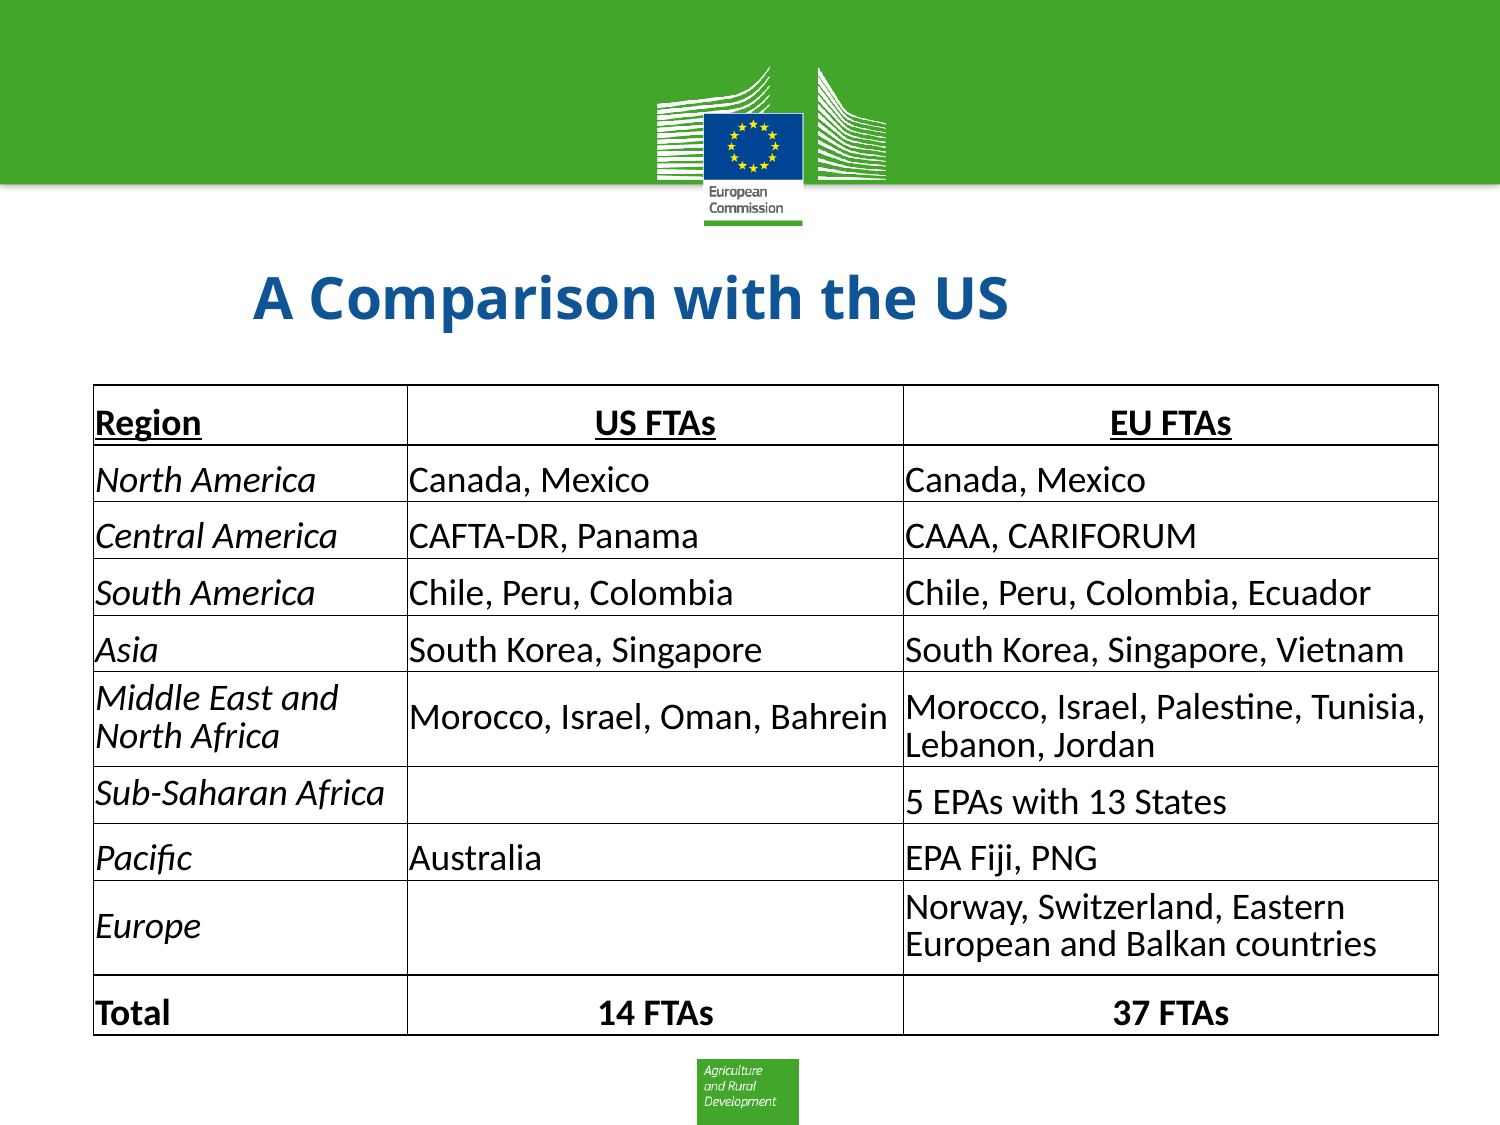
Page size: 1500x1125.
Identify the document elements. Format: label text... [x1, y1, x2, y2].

table_cell Canada, Mexico [904, 446, 1438, 501]
table_cell South America [94, 559, 407, 615]
table_cell Morocco, Israel, Oman, Bahrein [408, 672, 903, 766]
picture [620, 66, 886, 216]
table_cell Total [94, 976, 407, 1034]
table_header Region [94, 386, 407, 444]
table_cell [408, 767, 903, 823]
table_cell Australia [408, 824, 903, 880]
table_cell Norway, Switzerland, Eastern European and Balkan countries [904, 881, 1438, 974]
table_header EU FTAs [904, 386, 1438, 444]
table_cell CAFTA-DR, Panama [408, 502, 903, 558]
table_cell Morocco, Israel, Palestine, Tunisia, Lebanon, Jordan [904, 672, 1438, 766]
table_cell [408, 881, 903, 974]
table_cell North America [94, 446, 407, 501]
table_cell 37 FTAs [904, 976, 1438, 1034]
table_cell Chile, Peru, Colombia, Ecuador [904, 559, 1438, 615]
table_cell CAAA, CARIFORUM [904, 502, 1438, 558]
picture [697, 1059, 799, 1125]
table_cell 14 FTAs [408, 976, 903, 1034]
table_cell Asia [94, 616, 407, 671]
table_cell South Korea, Singapore [408, 616, 903, 671]
table_cell EPA Fiji, PNG [904, 824, 1438, 880]
table_cell South Korea, Singapore, Vietnam [904, 616, 1438, 671]
table_cell Sub-Saharan Africa [94, 767, 407, 823]
table_cell Canada, Mexico [408, 446, 903, 501]
table_cell Central America [94, 502, 407, 558]
table_header US FTAs [408, 386, 903, 444]
table_cell Europe [94, 881, 407, 974]
table_cell Chile, Peru, Colombia [408, 559, 903, 615]
table_cell 5 EPAs with 13 States [904, 767, 1438, 823]
table_cell Middle East and North Africa [94, 672, 407, 766]
table_cell Pacific [94, 824, 407, 880]
title A Comparison with the US [88, 216, 1439, 370]
